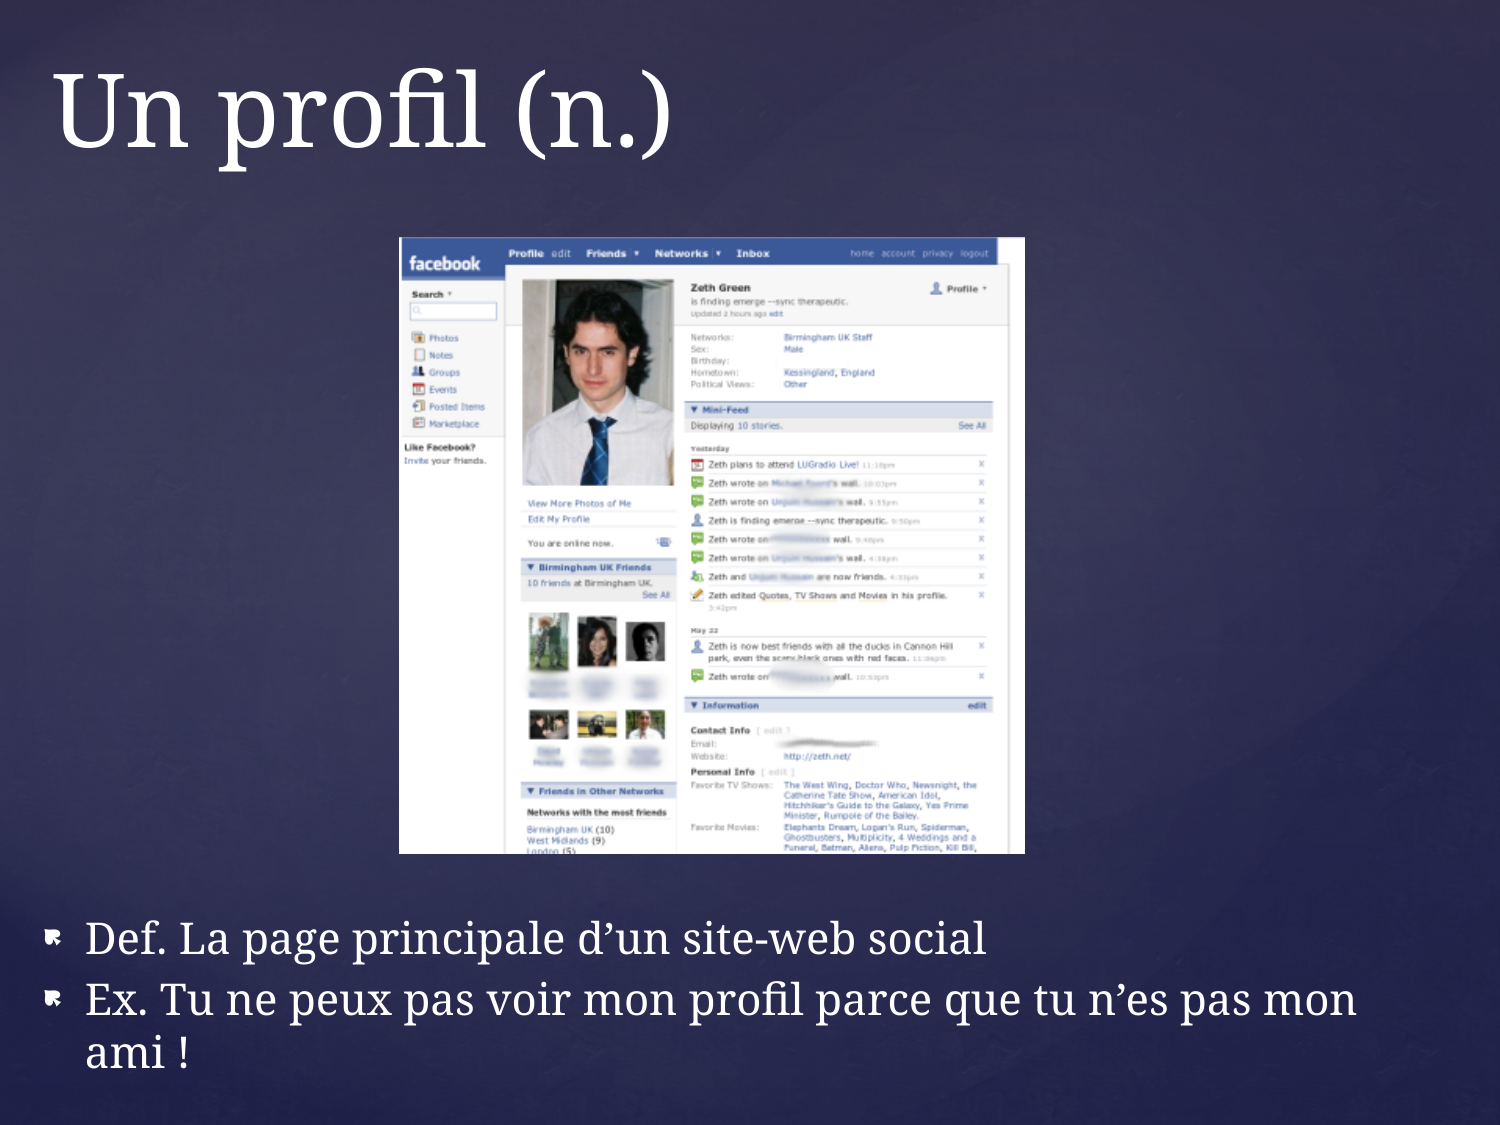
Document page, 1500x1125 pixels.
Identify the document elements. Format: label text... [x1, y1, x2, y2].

list Def. La page principale d’un site-web social Ex. Tu ne peux pas voir mon profil parce que tu n’es pas mon ami ! [24, 900, 1400, 1088]
picture [399, 236, 1026, 854]
title Un profil (n.) [37, 24, 1275, 175]
